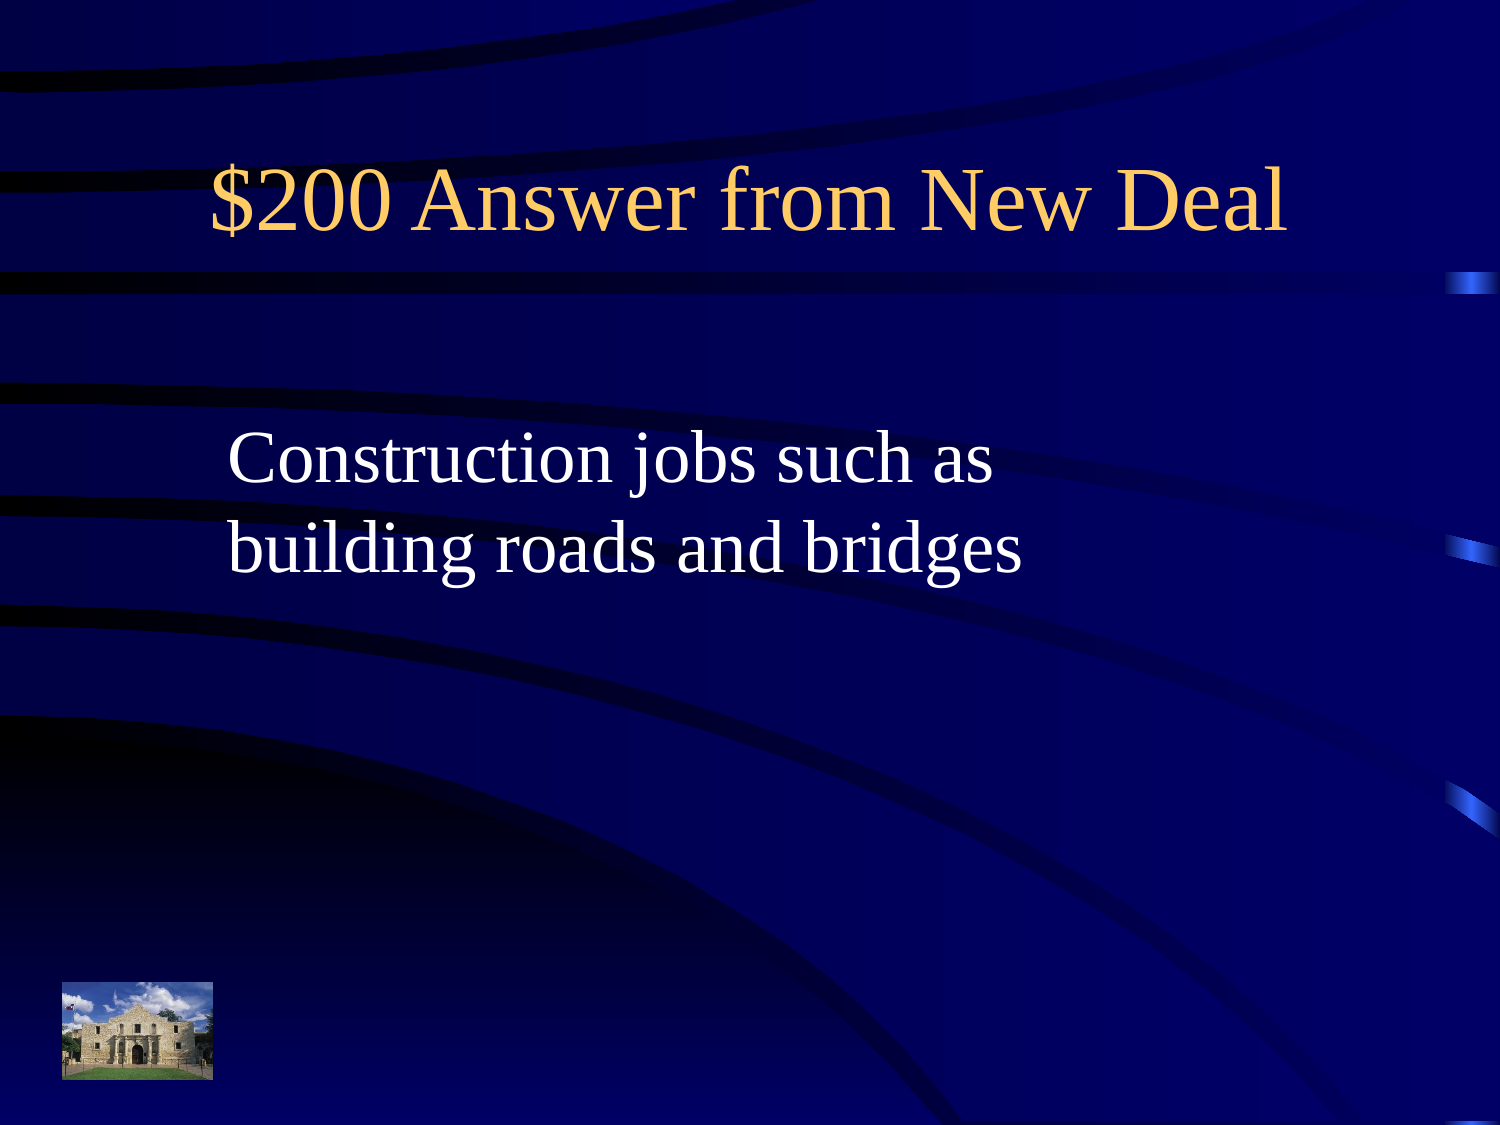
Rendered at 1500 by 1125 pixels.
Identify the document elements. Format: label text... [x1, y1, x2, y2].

title $200 Answer from New Deal [112, 99, 1388, 288]
picture [62, 982, 213, 1081]
text_box Construction jobs such as building roads and bridges [212, 399, 1188, 595]
